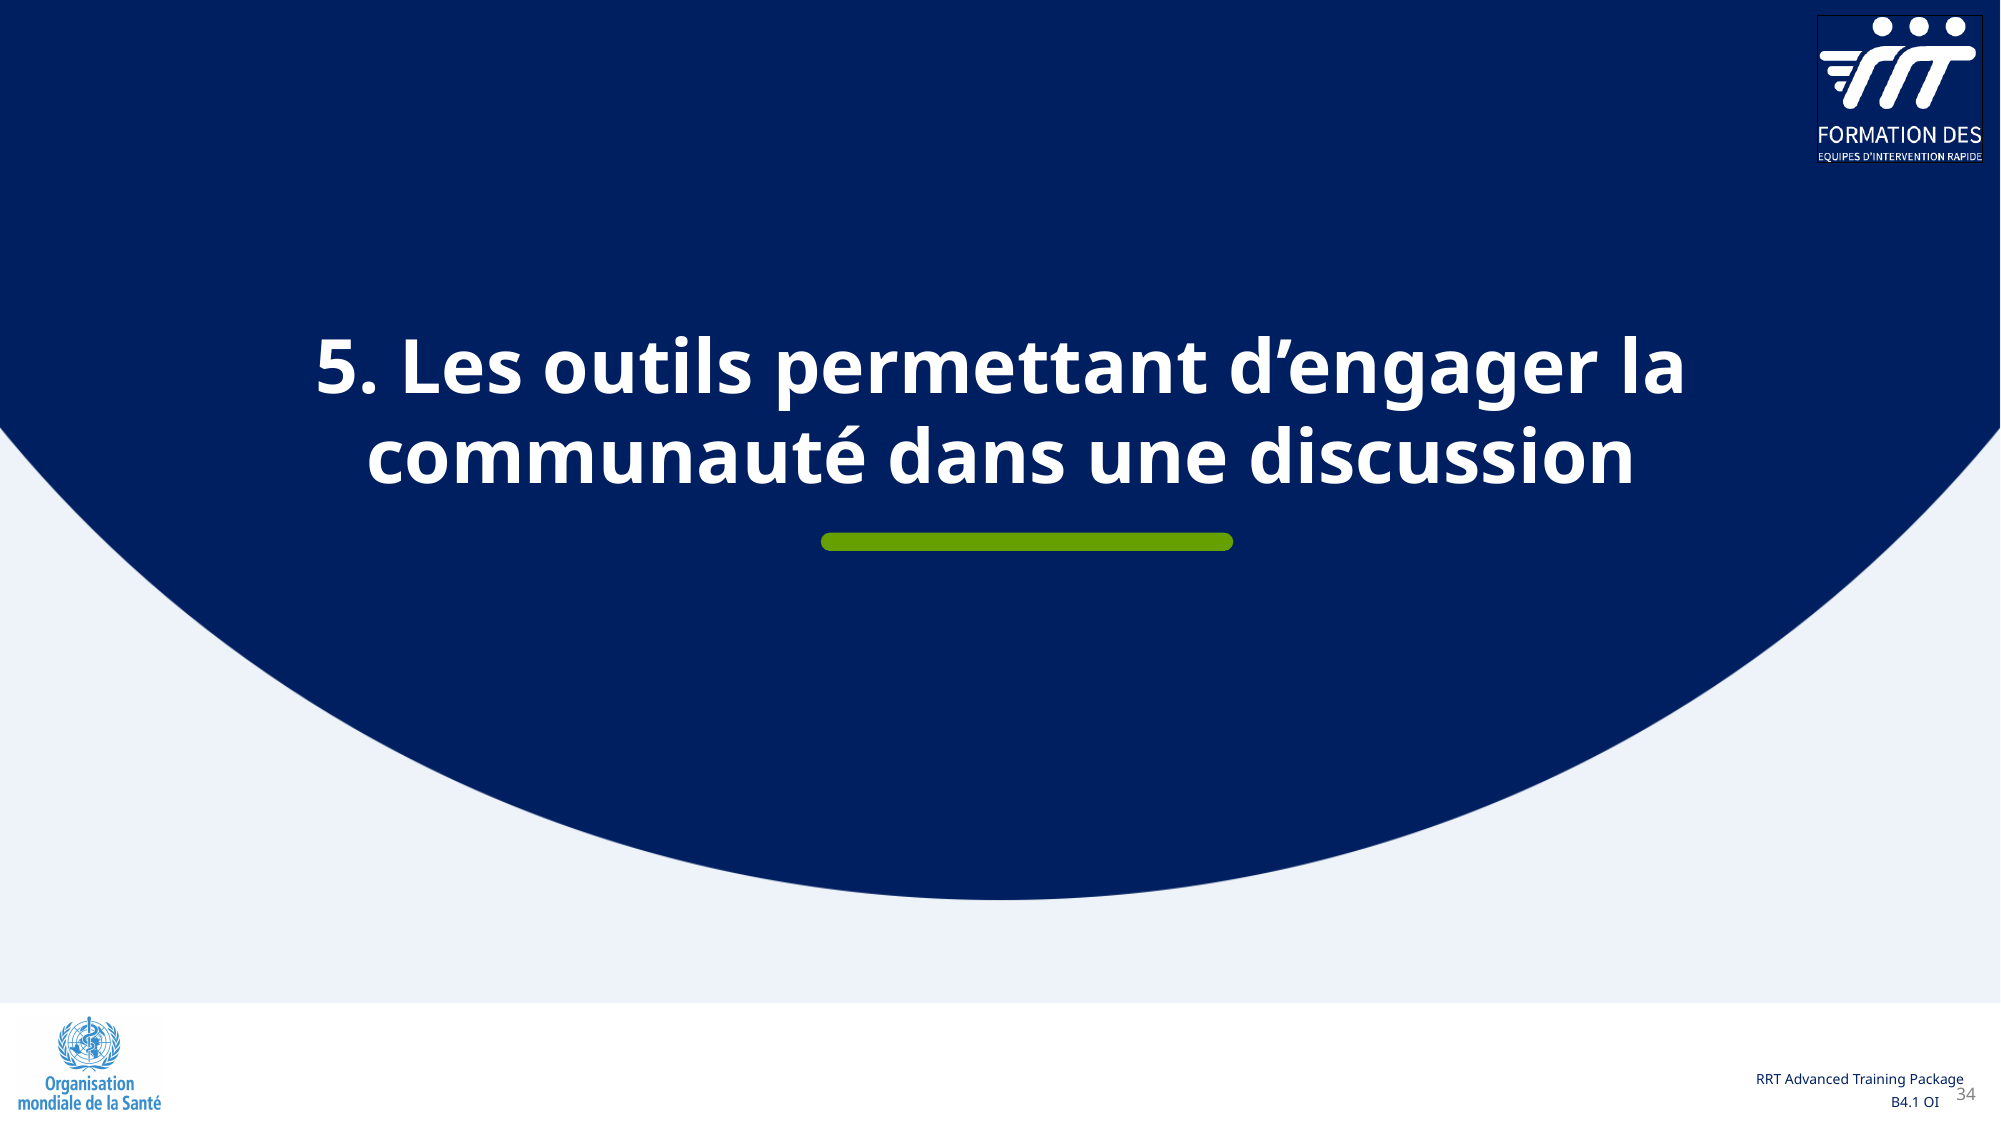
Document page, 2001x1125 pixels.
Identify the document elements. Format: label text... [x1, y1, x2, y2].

picture [17, 1015, 162, 1111]
picture [0, 0, 2001, 1003]
list 5. Les outils permettant d’engager la communauté dans une discussion [220, 310, 1780, 507]
